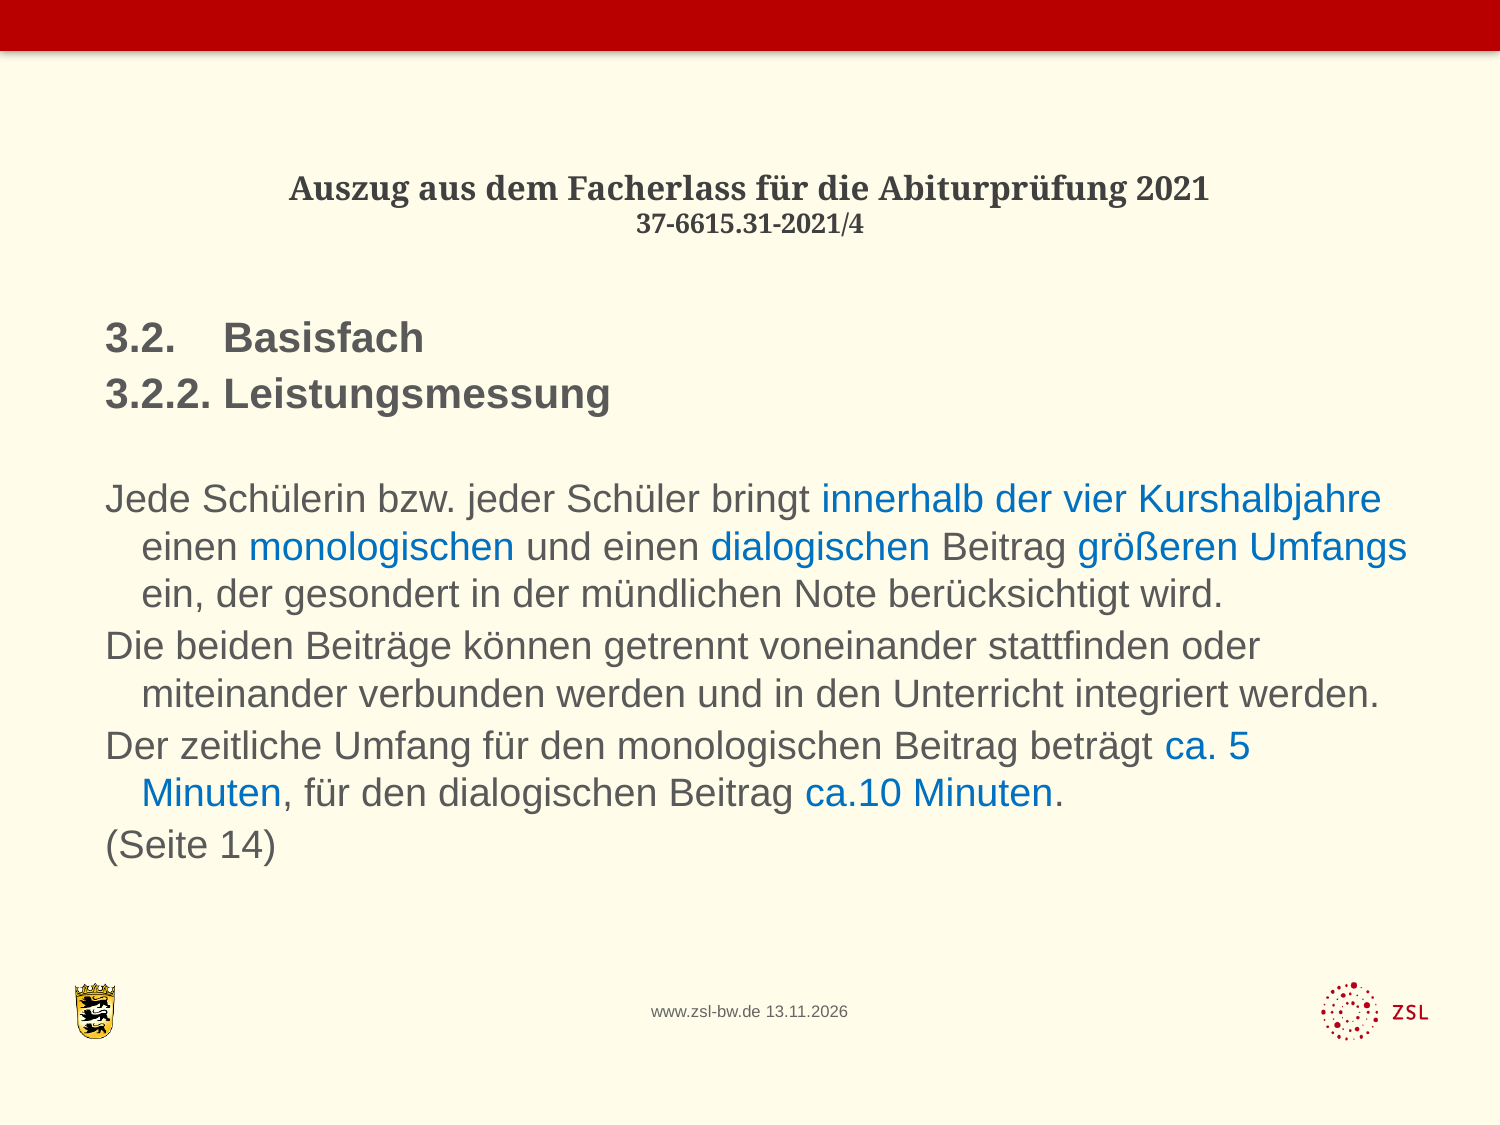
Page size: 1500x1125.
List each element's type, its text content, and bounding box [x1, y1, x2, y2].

picture [73, 981, 117, 1041]
list 3.2. Basisfach 3.2.2. Leistungsmessung Jede Schülerin bzw. jeder Schüler bringt innerhalb der vier Kurshalbjahre einen monologischen und einen dialogischen Beitrag größeren Umfangs ein, der gesondert in der mündlichen Note berücksichtigt wird. Die beiden Beiträge können getrennt voneinander stattfinden oder miteinander verbunden werden und in den Unterricht integriert werden. Der zeitliche Umfang für den monologischen Beitrag beträgt ca. 5 Minuten, für den dialogischen Beitrag ca.10 Minuten. (Seite 14) [75, 302, 1425, 965]
title Auszug aus dem Facherlass für die Abiturprüfung 2021 37-6615.31-2021/4 [75, 113, 1425, 289]
picture [1320, 981, 1429, 1041]
